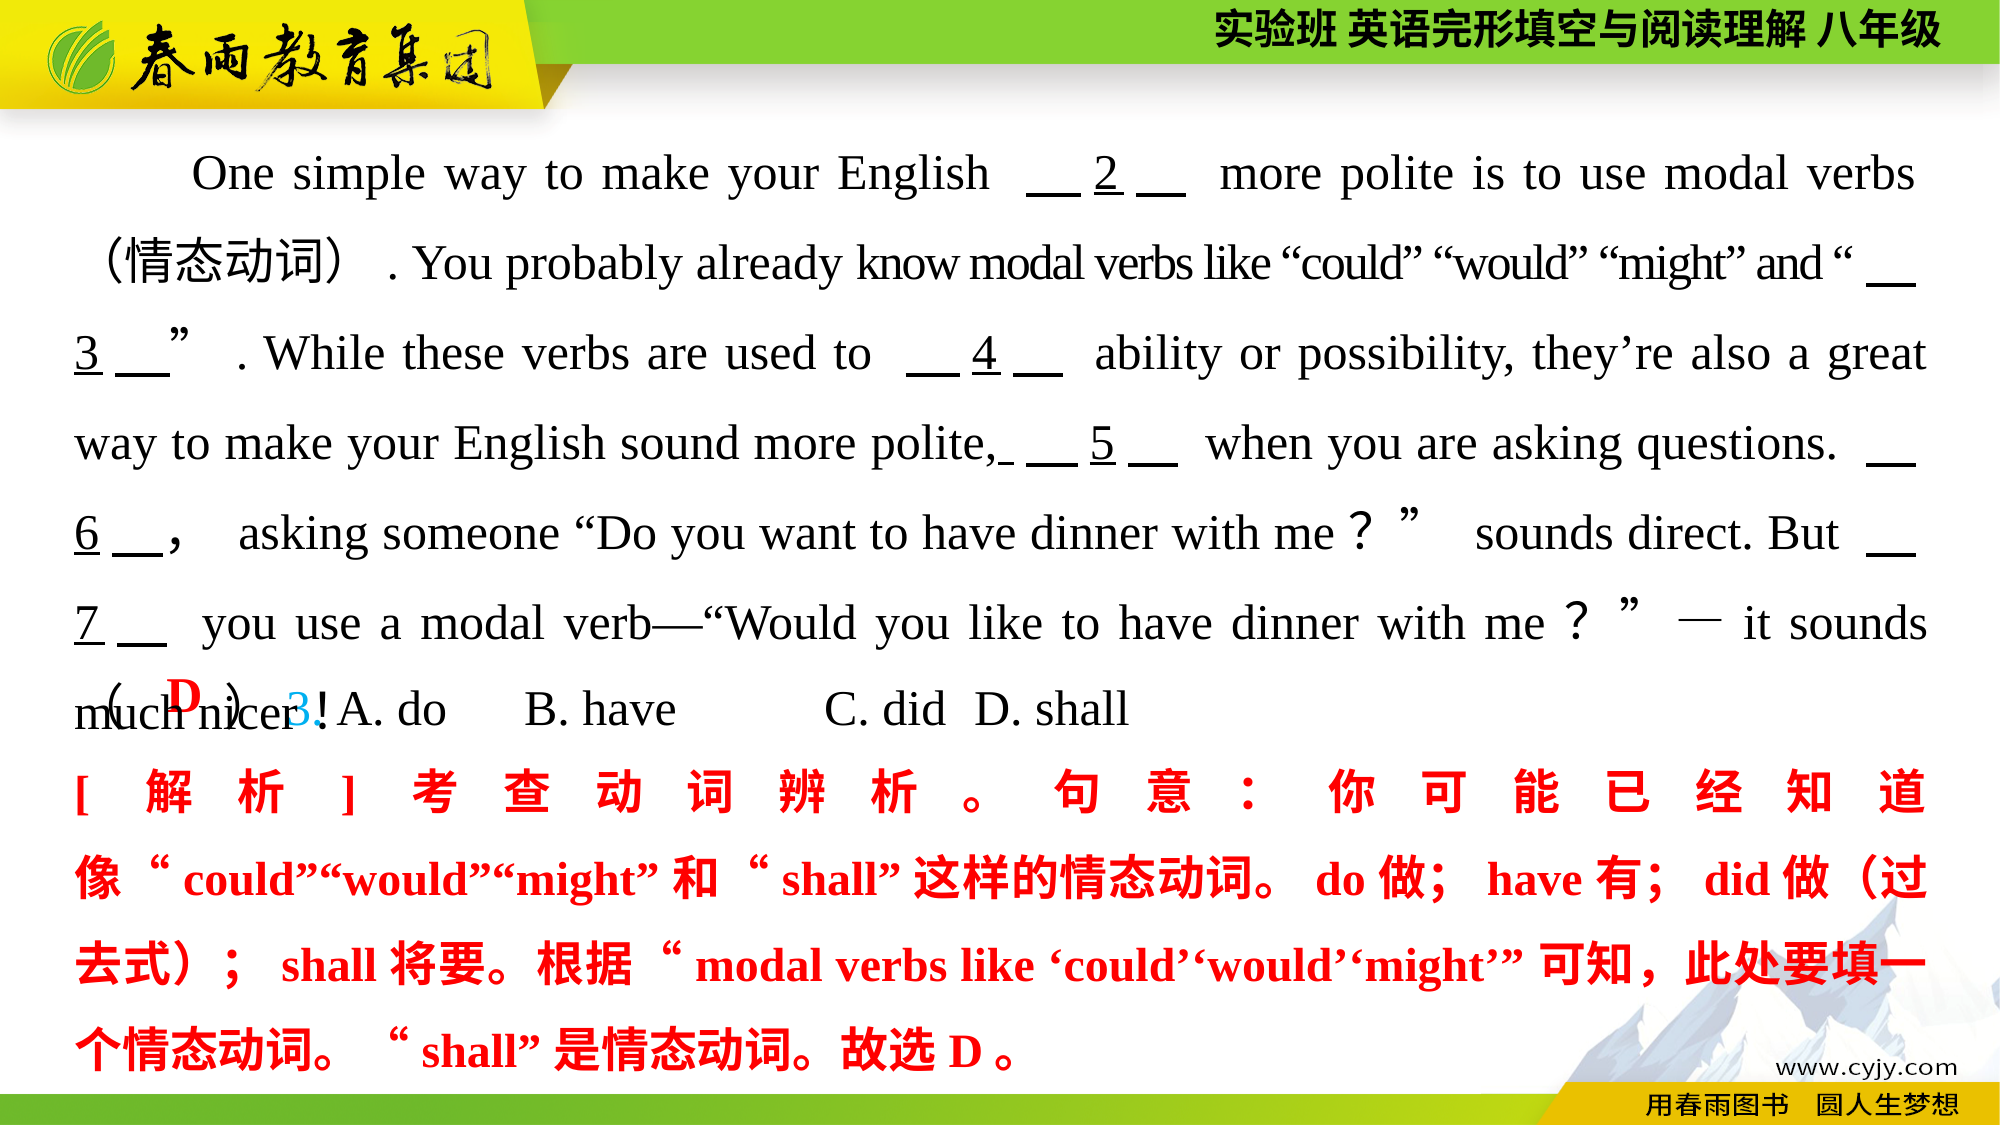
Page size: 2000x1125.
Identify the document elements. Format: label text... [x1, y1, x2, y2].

text_box D [151, 655, 218, 725]
list One simple way to make your English 2 more polite is to use modal verbs（情态动词）. You probably already know modal verbs like “could” “would” “might” and “ 3 ”. While these verbs are used to 4 ability or possibility, they’re also a great way to make your English sound more polite, 5 when you are asking questions. 6 ， asking someone “Do you want to have dinner with me？” sounds direct. But 7 you use a modal verb—“Would you like to have dinner with me？”—it sounds much nicer！ [59, 101, 1944, 651]
picture [0, 0, 2000, 1125]
text_box （ ）3. A. do B. have C. did D. shall [59, 651, 1944, 725]
text_box [解析]考查动词辨析。句意：你可能已经知道像“could”“would”“might”和“shall”这样的情态动词。do做；have有；did做（过去式）；shall将要。根据“modal verbs like ‘could’‘would’‘might’”可知，此处要填一个情态动词。“shall”是情态动词。故选D。 [59, 725, 1944, 1085]
